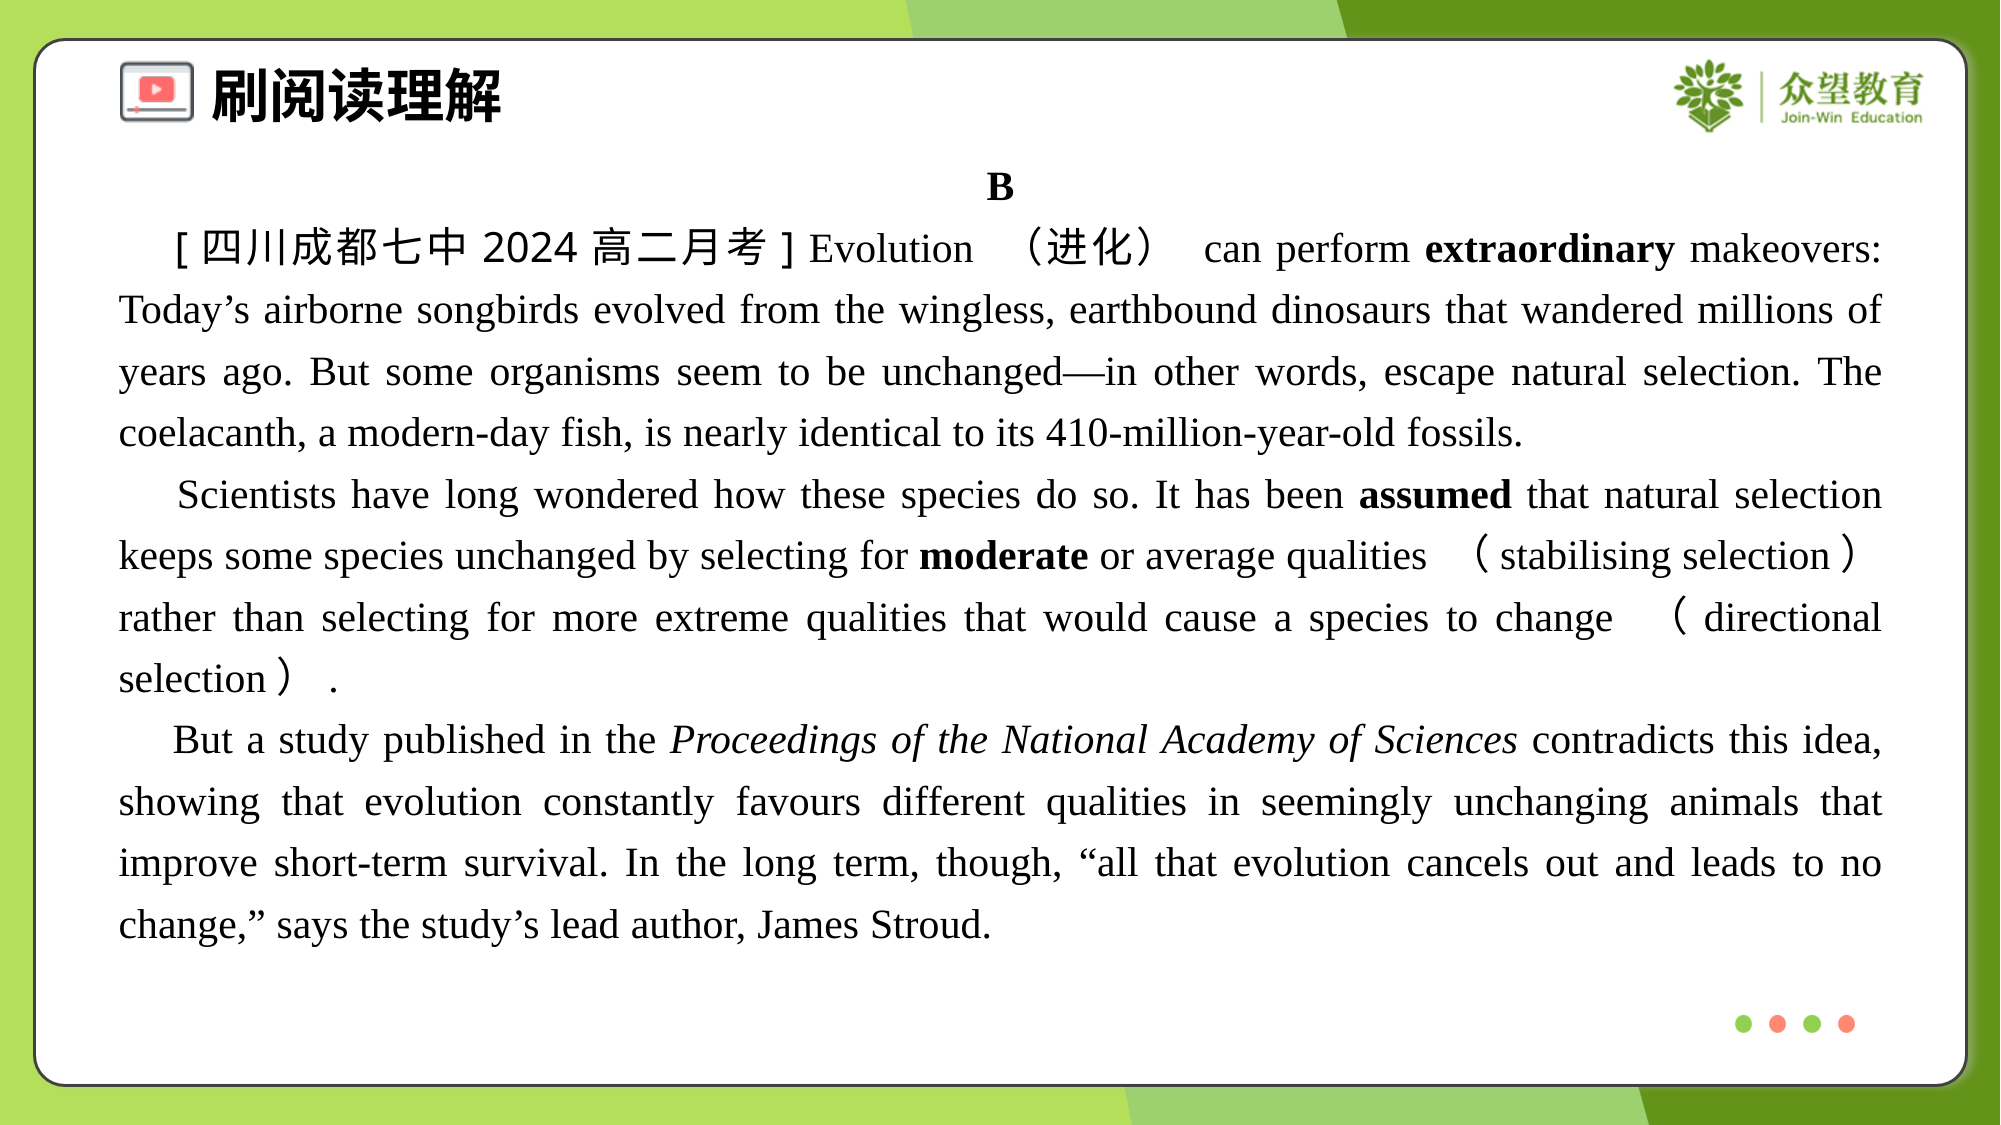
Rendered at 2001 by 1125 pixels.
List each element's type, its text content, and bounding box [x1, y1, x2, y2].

text_box B [四川成都七中2024高二月考] Evolution （进化） can perform extraordinary makeovers: Today’s airborne songbirds evolved from the wingless, earthbound dinosaurs that wandered millions of years ago. But some organisms seem to be unchanged—in other words, escape natural selection. The coelacanth, a modern-day fish, is nearly identical to its 410-million-year-old fossils. Scientists have long wondered how these species do so. It has been assumed that natural selection keeps some species unchanged by selecting for moderate or average qualities （stabilising selection） rather than selecting for more extreme qualities that would cause a species to change （directional selection）. But a study published in the Proceedings of the National Academy of Sciences contradicts this idea, showing that evolution constantly favours different qualities in seemingly unchanging animals that improve short-term survival. In the long term, though, “all that evolution cancels out and leads to no change,” says the study’s lead author, James Stroud. [118, 147, 1883, 1009]
picture [0, 0, 2000, 1125]
